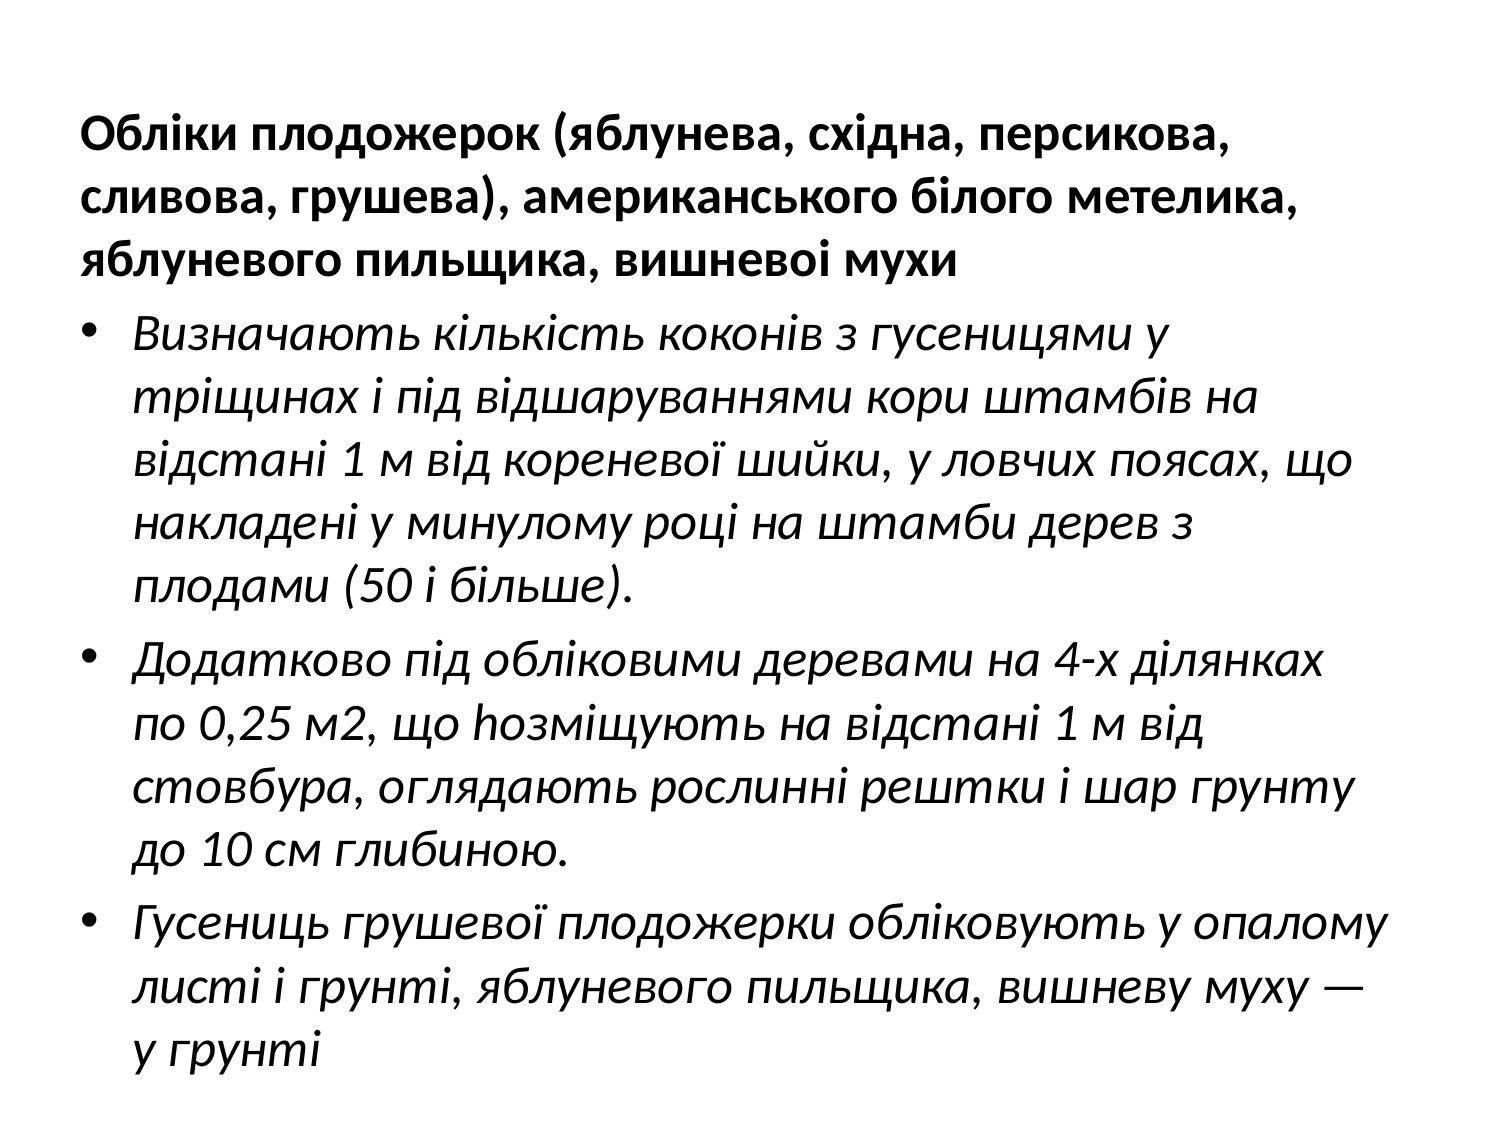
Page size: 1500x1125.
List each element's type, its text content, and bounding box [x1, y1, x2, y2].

list Обліки плодожерок (яблунева, східна, персикова, сливова, грушева), американського білого метелика, яблуневого пильщика, вишневоі мухи Визначають кількість коконів з гусеницями у тріщинах і під відшаруваннями кори штамбів на відстані 1 м від кореневої шийки, у ловчих поясах, що накладені у минулому році на штамби дерев з плодами (50 і більше). Додатково під обліковими деревами на 4-х ділянках по 0,25 м2, що hозміщують на відстані 1 м від стовбура, оглядають рослинні рештки і шар грунту до 10 см глибиною. Гусениць грушевої плодожерки обліковують у опалому листі і грунті, яблуневого пильщика, вишневу муху — у грунті [64, 90, 1415, 1094]
